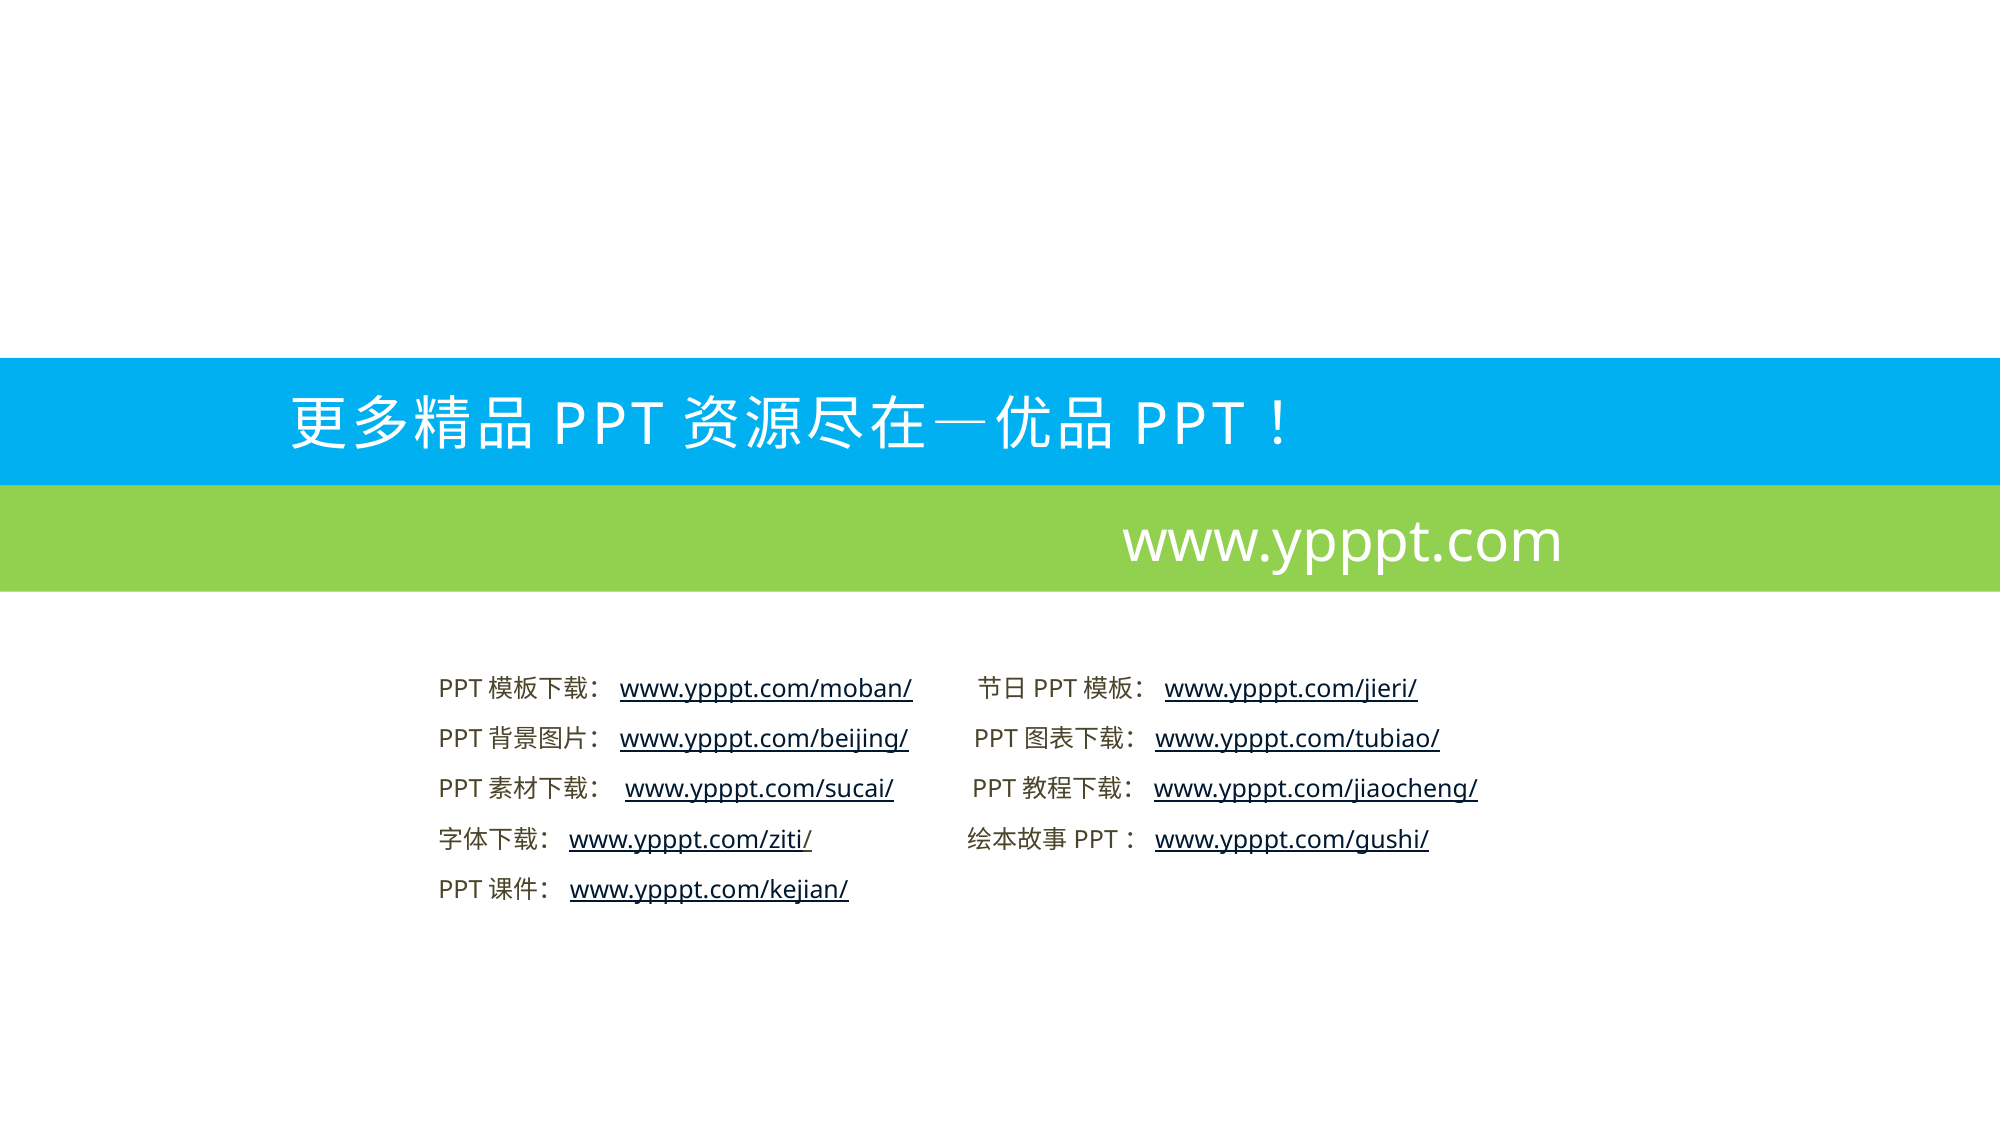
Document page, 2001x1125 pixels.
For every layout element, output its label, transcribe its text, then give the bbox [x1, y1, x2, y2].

text_box www.ypppt.com [0, 486, 2000, 593]
text_box PPT模板下载：www.ypppt.com/moban/ 节日PPT模板：www.ypppt.com/jieri/ PPT背景图片：www.ypppt.com/beijing/ PPT图表下载：www.ypppt.com/tubiao/ PPT素材下载： www.ypppt.com/sucai/ PPT教程下载：www.ypppt.com/jiaocheng/ 字体下载：www.ypppt.com/ziti/ 绘本故事PPT：www.ypppt.com/gushi/ PPT课件：www.ypppt.com/kejian/ [423, 643, 1557, 921]
text_box 更多精品PPT资源尽在—优品PPT！ [0, 357, 2000, 486]
